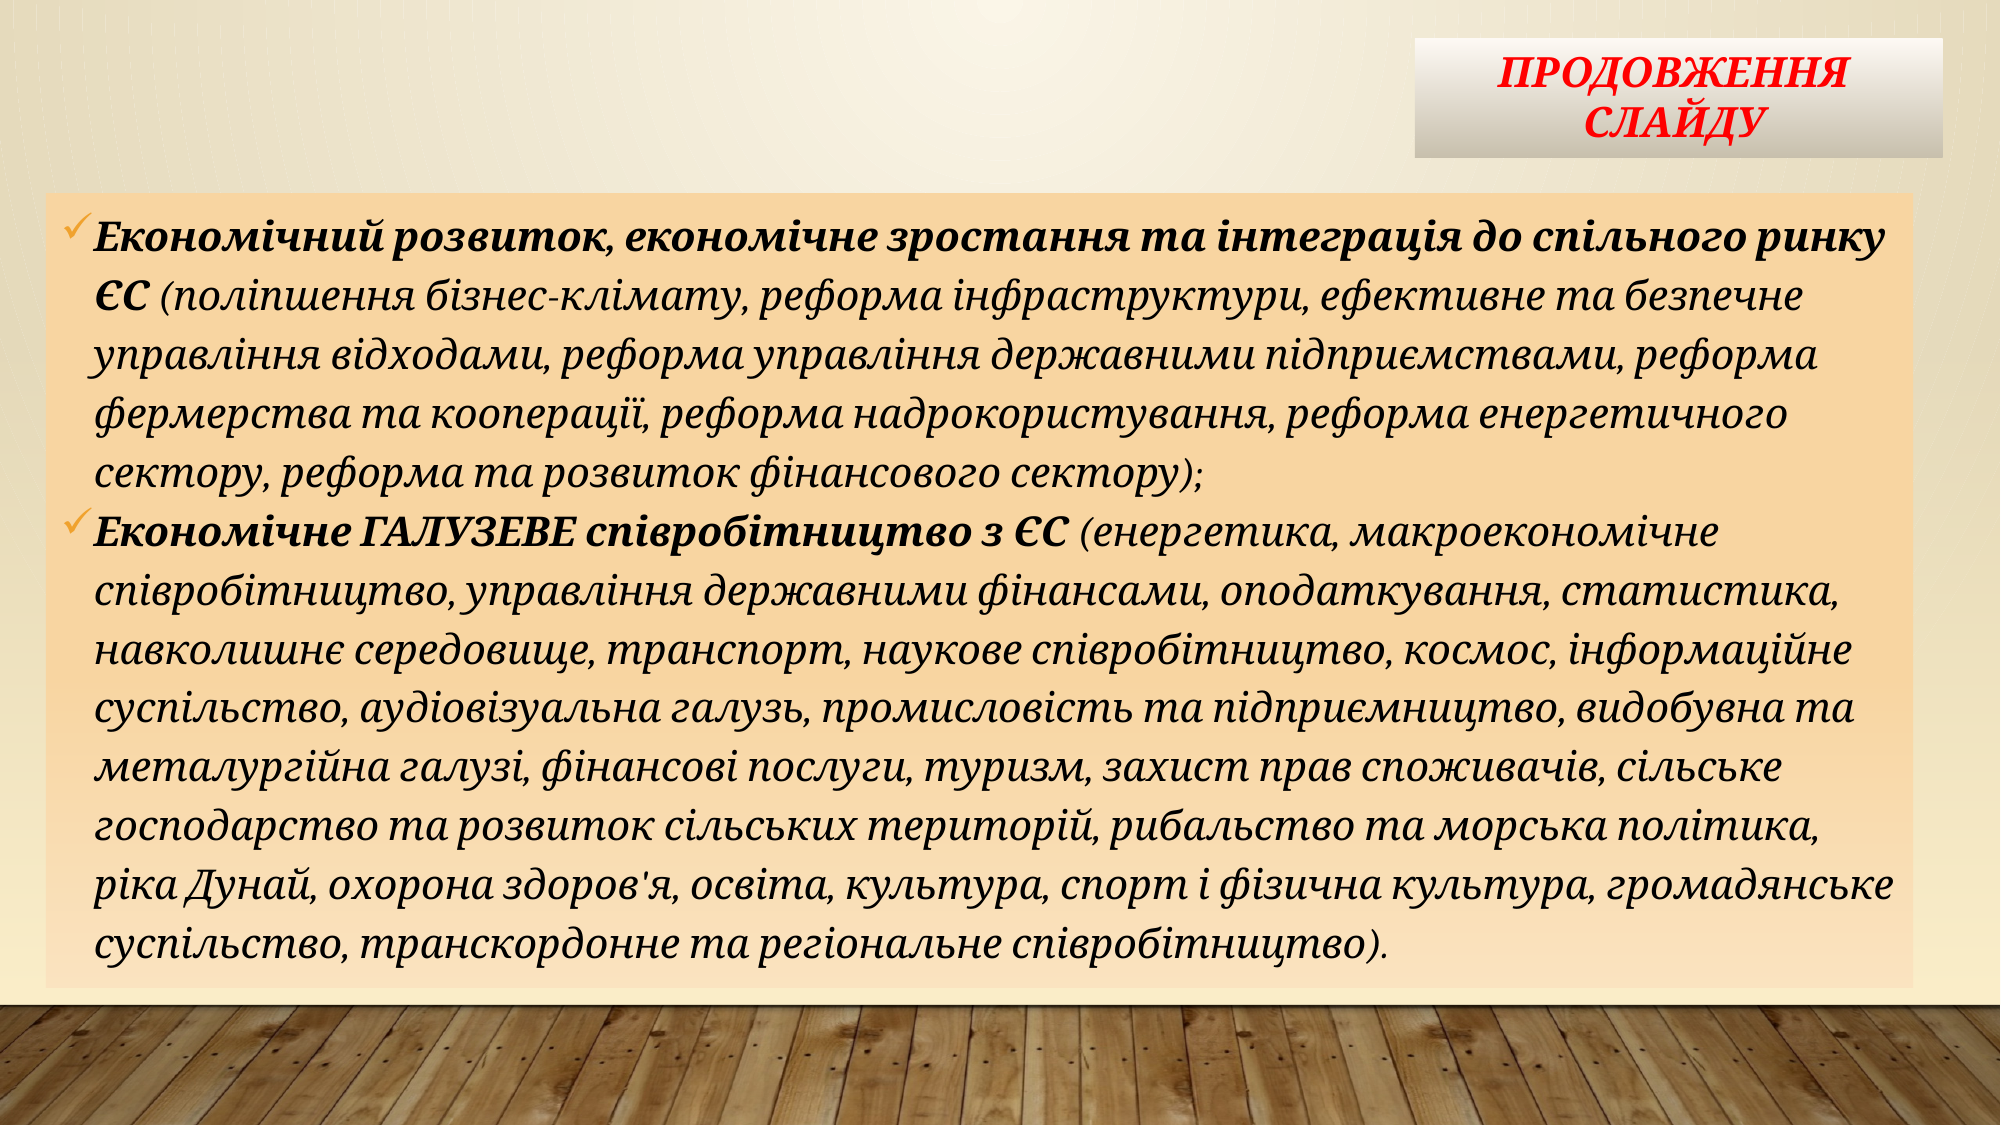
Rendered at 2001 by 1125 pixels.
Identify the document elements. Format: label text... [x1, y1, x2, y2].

text_box ПРОДОВЖЕННЯ СЛАЙДУ [1414, 38, 1943, 158]
list Економічний розвиток, економічне зростання та інтеграція до спільного ринку ЄС (поліпшення бізнес-клімату, реформа інфраструктури, ефективне та безпечне управління відходами, реформа управління державними підприємствами, реформа фермерства та кооперації, реформа надрокористування, реформа енергетичного сектору, реформа та розвиток фінансового сектору); Економічне ГАЛУЗЕВЕ співробітництво з ЄС (енергетика, макроекономічне співробітництво, управління державними фінансами, оподаткування, статистика, навколишнє середовище, транспорт, наукове співробітництво, космос, інформаційне суспільство, аудіовізуальна галузь, промисловість та підприємництво, видобувна та металургійна галузі, фінансові послуги, туризм, захист прав споживачів, сільське господарство та розвиток сільських територій, рибальство та морська політика, ріка Дунай, охорона здоров'я, освіта, культура, спорт і фізична культура, громадянське суспільство, транскордонне та регіональне співробітництво). [45, 193, 1914, 988]
picture [0, 1005, 2000, 1125]
